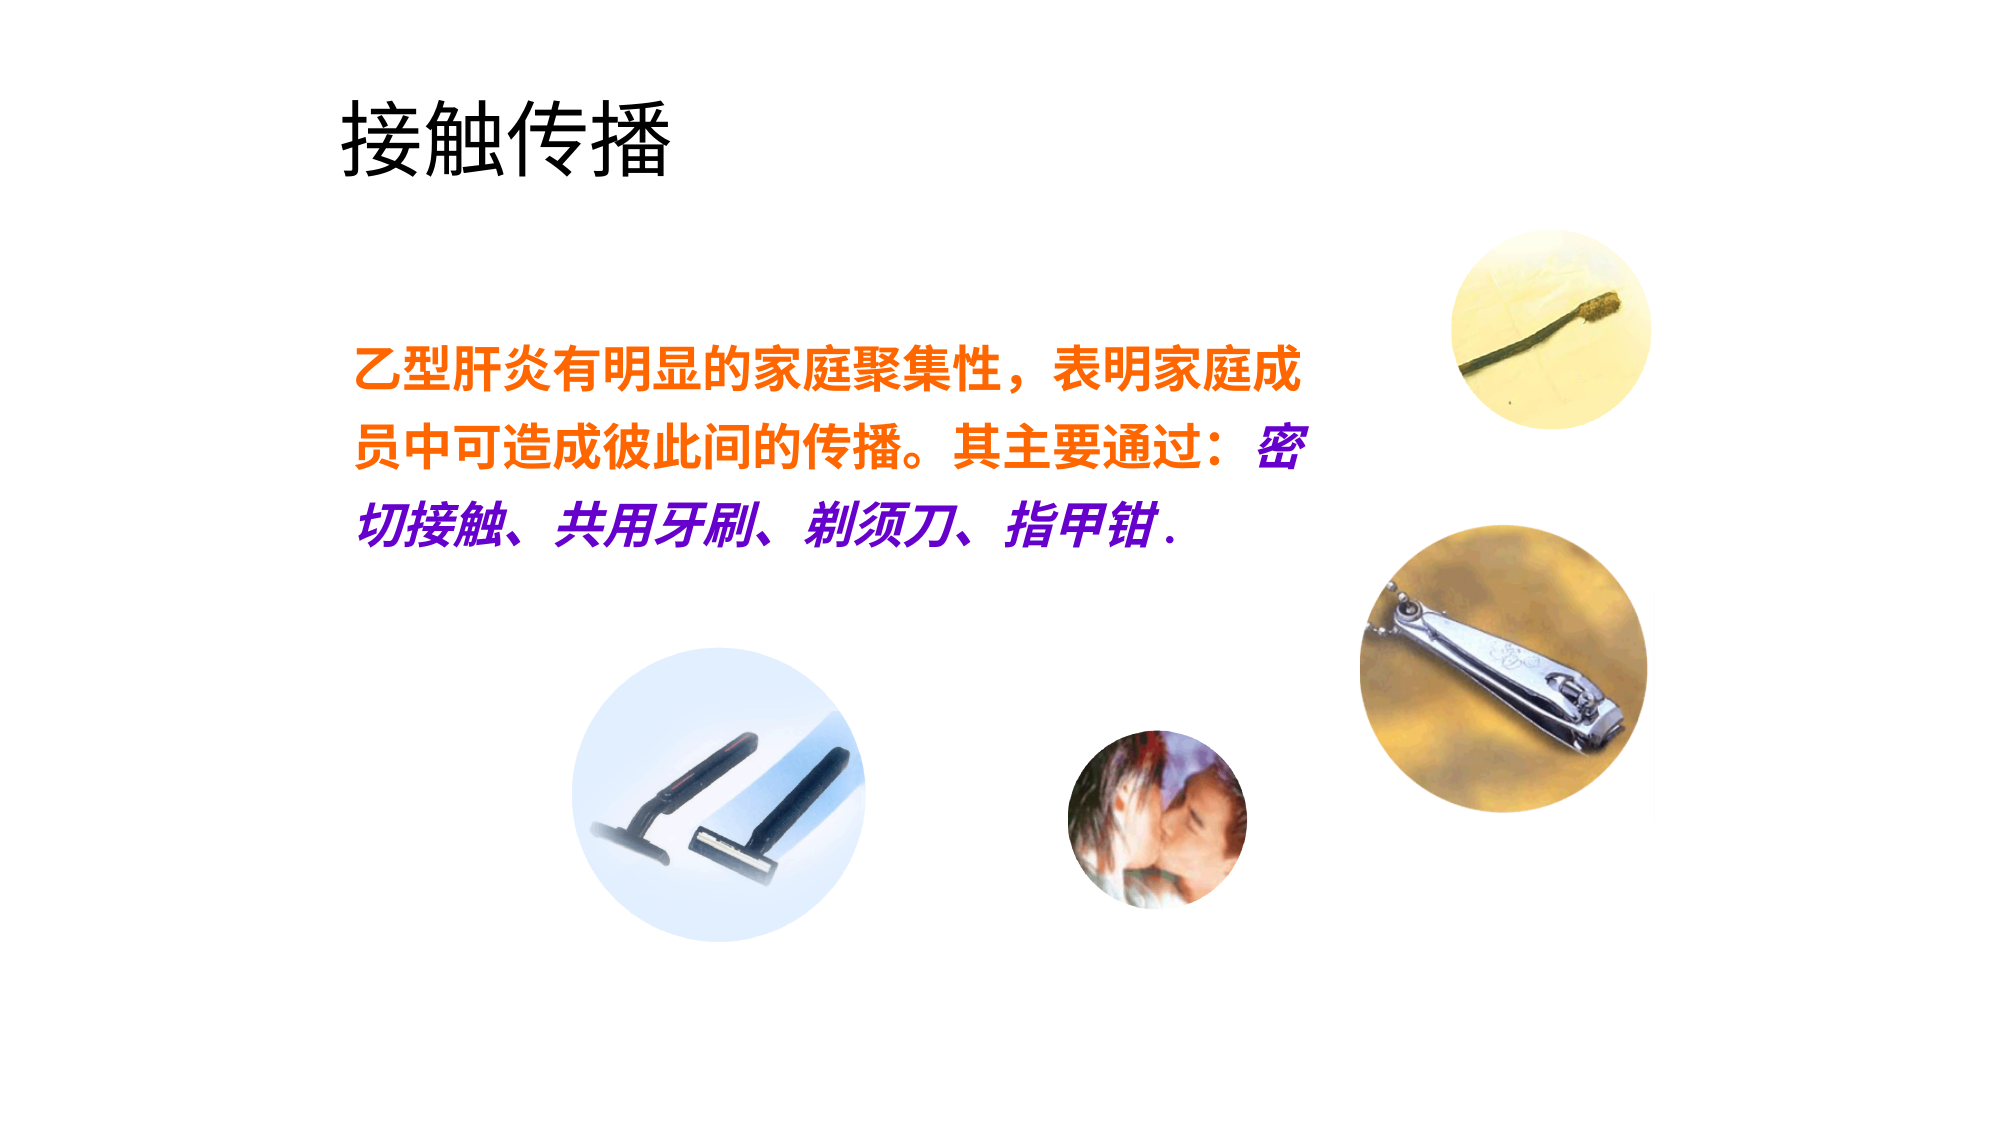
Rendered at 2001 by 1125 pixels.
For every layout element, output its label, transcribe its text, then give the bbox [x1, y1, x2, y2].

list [564, 642, 874, 950]
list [1351, 515, 1656, 822]
title 接触传播 [324, 75, 1675, 211]
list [1445, 222, 1657, 436]
text_box 乙型肝炎有明显的家庭聚集性，表明家庭成员中可造成彼此间的传播。其主要通过：密切接触、共用牙刷、剃须刀、指甲钳. [337, 312, 1325, 562]
picture [1062, 724, 1252, 915]
